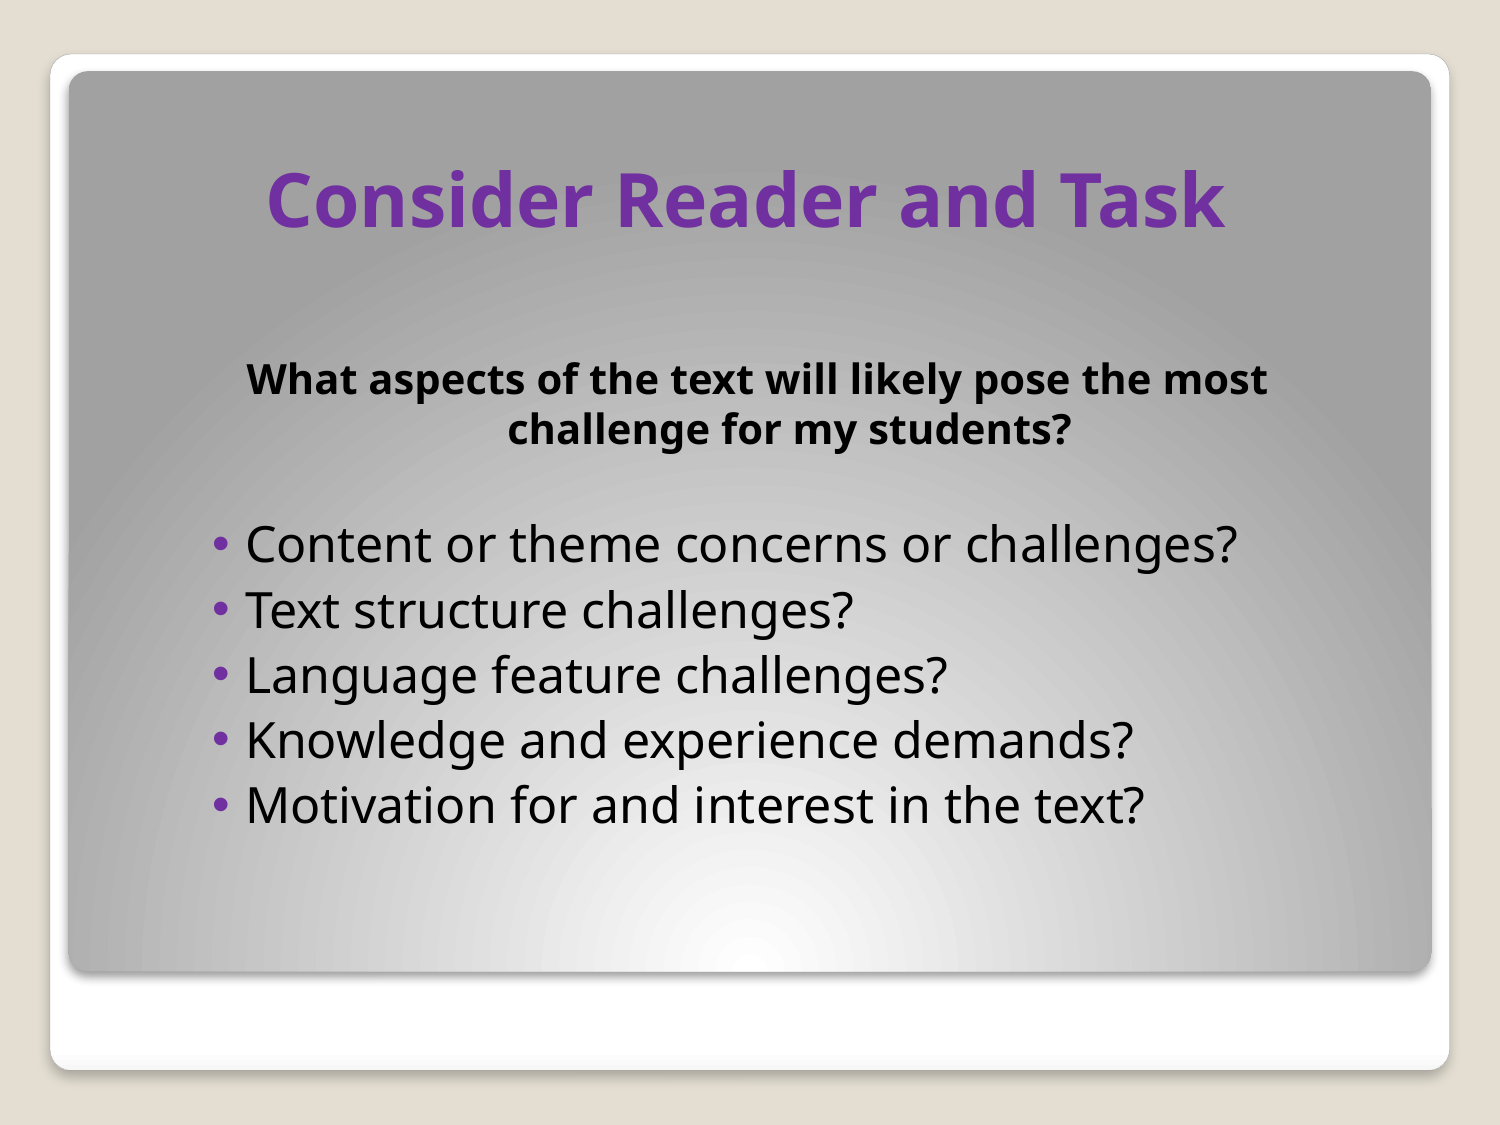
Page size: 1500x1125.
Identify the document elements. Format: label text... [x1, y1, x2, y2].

title Consider Reader and Task [75, 112, 1418, 250]
list What aspects of the text will likely pose the most challenge for my students? Content or theme concerns or challenges? Text structure challenges? Language feature challenges? Knowledge and experience demands? Motivation for and interest in the text? [125, 337, 1375, 1038]
